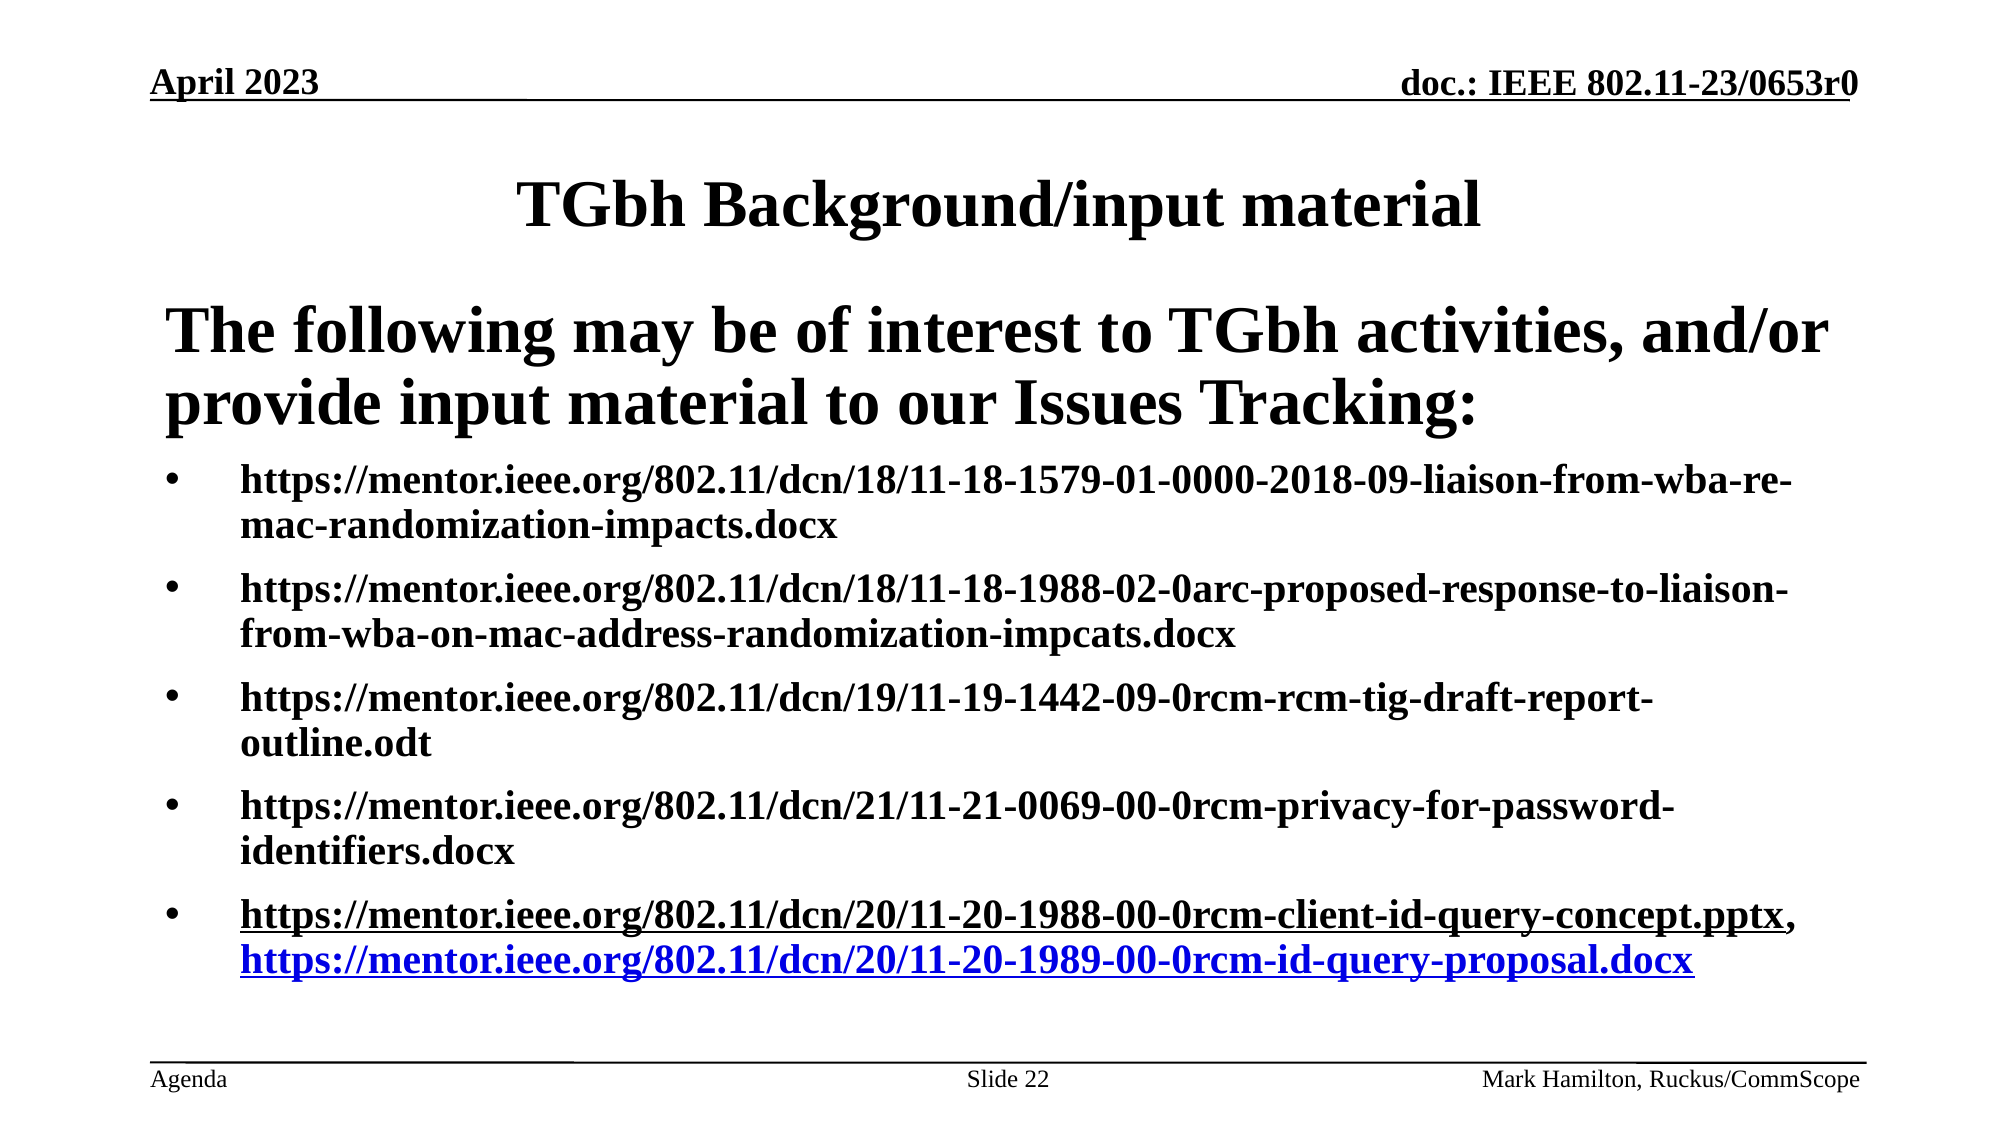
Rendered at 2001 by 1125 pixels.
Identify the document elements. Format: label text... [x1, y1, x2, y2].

title TGbh Background/input material [149, 112, 1850, 287]
list The following may be of interest to TGbh activities, and/or provide input material to our Issues Tracking: https://mentor.ieee.org/802.11/dcn/18/11-18-1579-01-0000-2018-09-liaison-from-wba-re-mac-randomization-impacts.docx https://mentor.ieee.org/802.11/dcn/18/11-18-1988-02-0arc-proposed-response-to-liaison-from-wba-on-mac-address-randomization-impcats.docx https://mentor.ieee.org/802.11/dcn/19/11-19-1442-09-0rcm-rcm-tig-draft-report-outline.odt https://mentor.ieee.org/802.11/dcn/21/11-21-0069-00-0rcm-privacy-for-password-identifiers.docx https://mentor.ieee.org/802.11/dcn/20/11-20-1988-00-0rcm-client-id-query-concept.pptx, https://mentor.ieee.org/802.11/dcn/20/11-20-1989-00-0rcm-id-query-proposal.docx [149, 287, 1850, 963]
slide_number Slide 22 [950, 1061, 1067, 1123]
